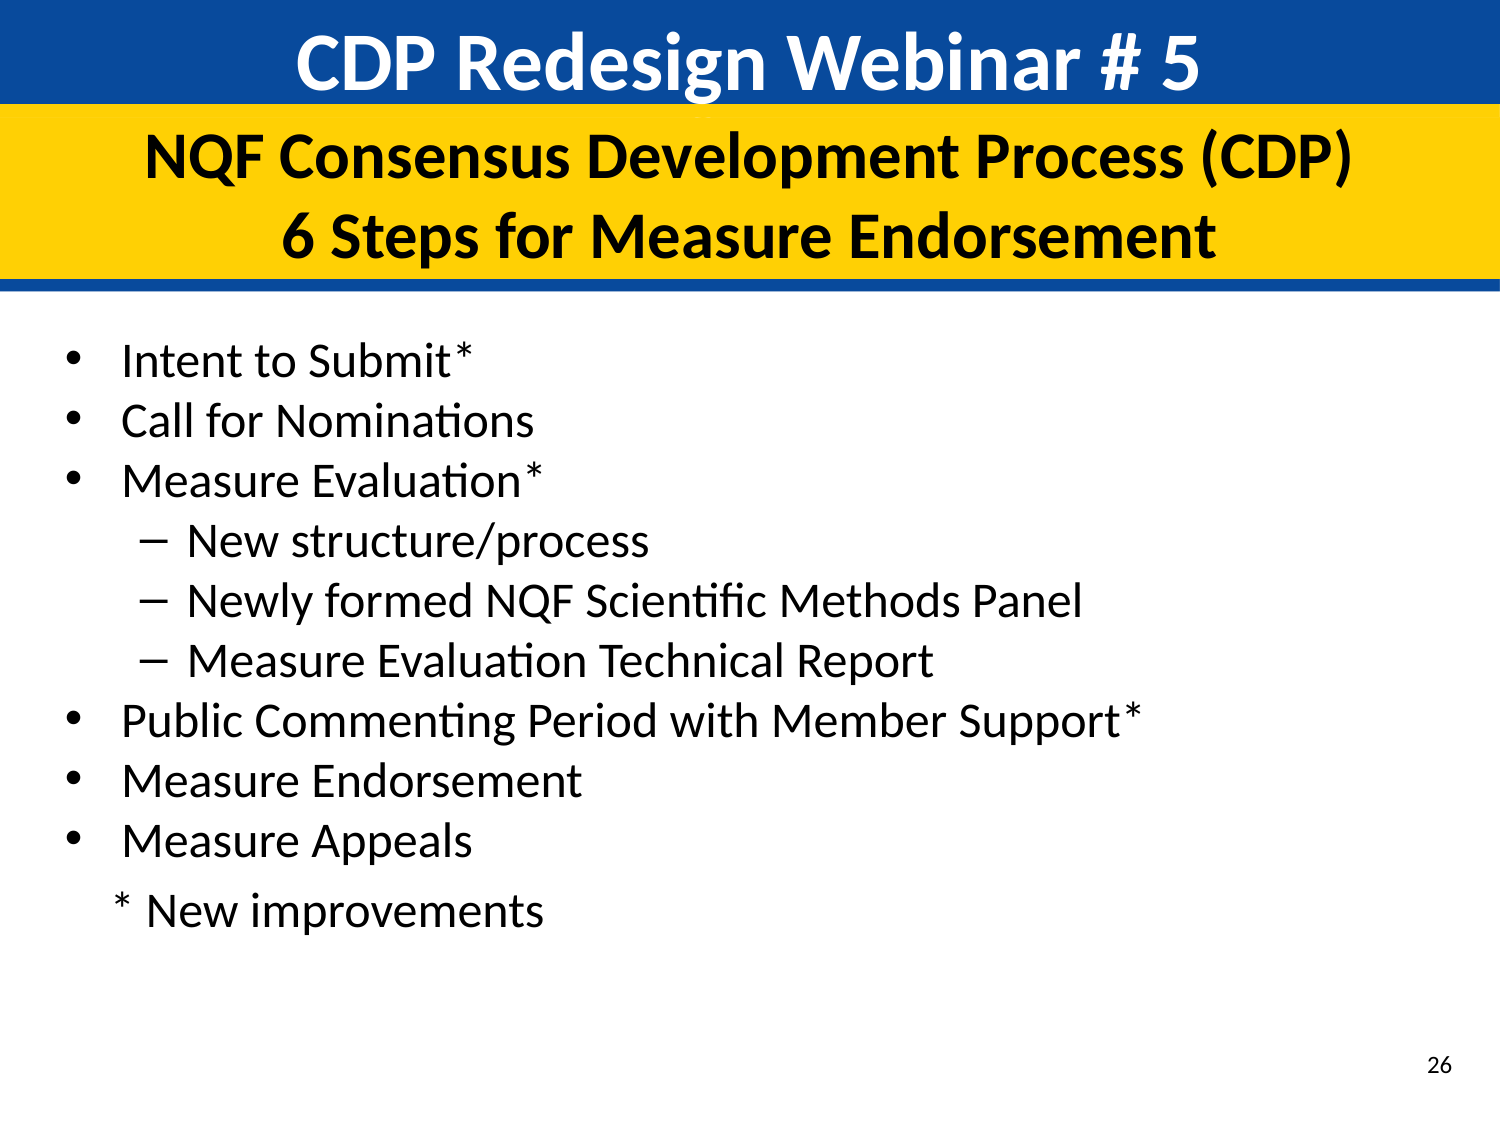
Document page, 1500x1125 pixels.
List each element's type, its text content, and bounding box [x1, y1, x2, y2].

text_box NQF Consensus Development Process (CDP) 6 Steps for Measure Endorsement [0, 118, 1500, 279]
text_box Intent to Submit* Call for Nominations Measure Evaluation* New structure/process Newly formed NQF Scientific Methods Panel Measure Evaluation Technical Report Public Commenting Period with Member Support* Measure Endorsement Measure Appeals * New improvements [50, 319, 1425, 1101]
title CDP Redesign Webinar # 5 [0, 0, 1500, 104]
